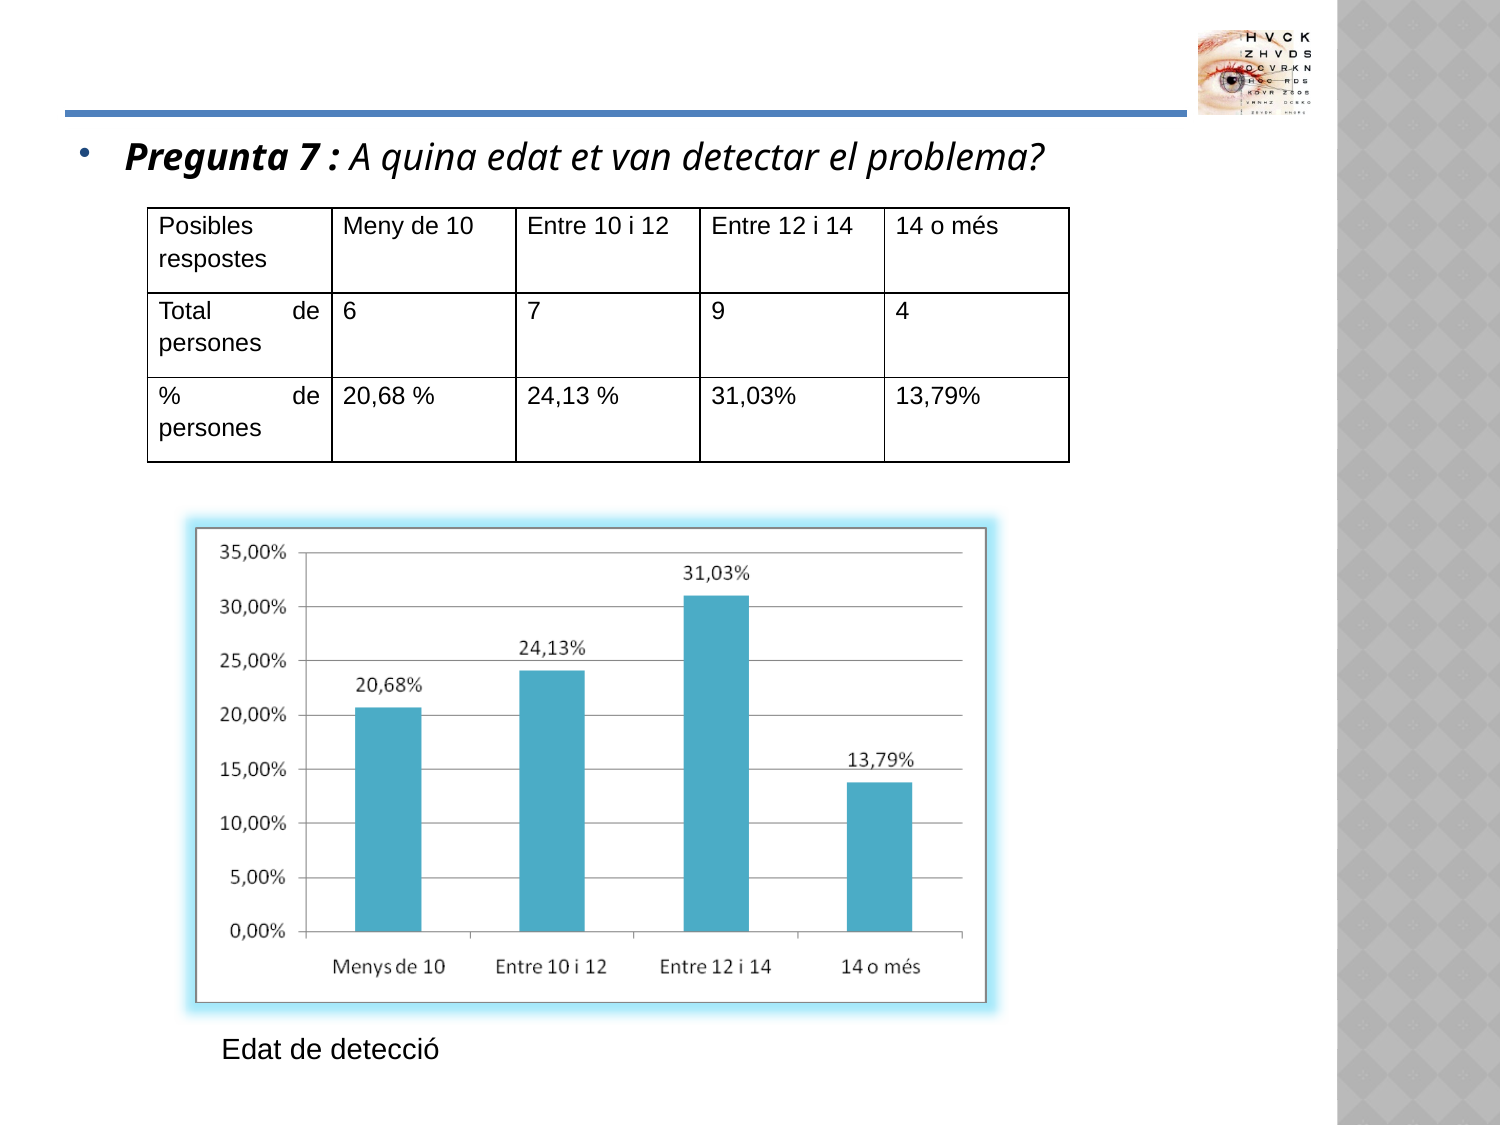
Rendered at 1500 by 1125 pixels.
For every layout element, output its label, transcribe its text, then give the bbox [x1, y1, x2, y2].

table_cell 24,13 % [517, 378, 699, 461]
table_cell 4 [885, 294, 1068, 377]
table_cell 13,79% [885, 378, 1068, 461]
table_header Entre 10 i 12 [517, 209, 699, 292]
table_header Meny de 10 [333, 209, 515, 292]
text_box Edat de detecció [206, 1023, 609, 1073]
table_header 14 o més [885, 209, 1068, 292]
list Pregunta 7 : A quina edat et van detectar el problema? [64, 125, 1253, 221]
picture [194, 526, 987, 1004]
table_cell 9 [701, 294, 884, 377]
table_header Entre 12 i 14 [701, 209, 884, 292]
picture [1198, 30, 1311, 116]
table_cell 20,68 % [333, 378, 515, 461]
table_cell Total de persones [148, 294, 331, 377]
table_cell 31,03% [701, 378, 884, 461]
table_cell 6 [333, 294, 515, 377]
table_header Posibles respostes [148, 209, 331, 292]
table_cell 7 [517, 294, 699, 377]
table_cell % de persones [148, 378, 331, 461]
text_box [0, 0, 1500, 75]
